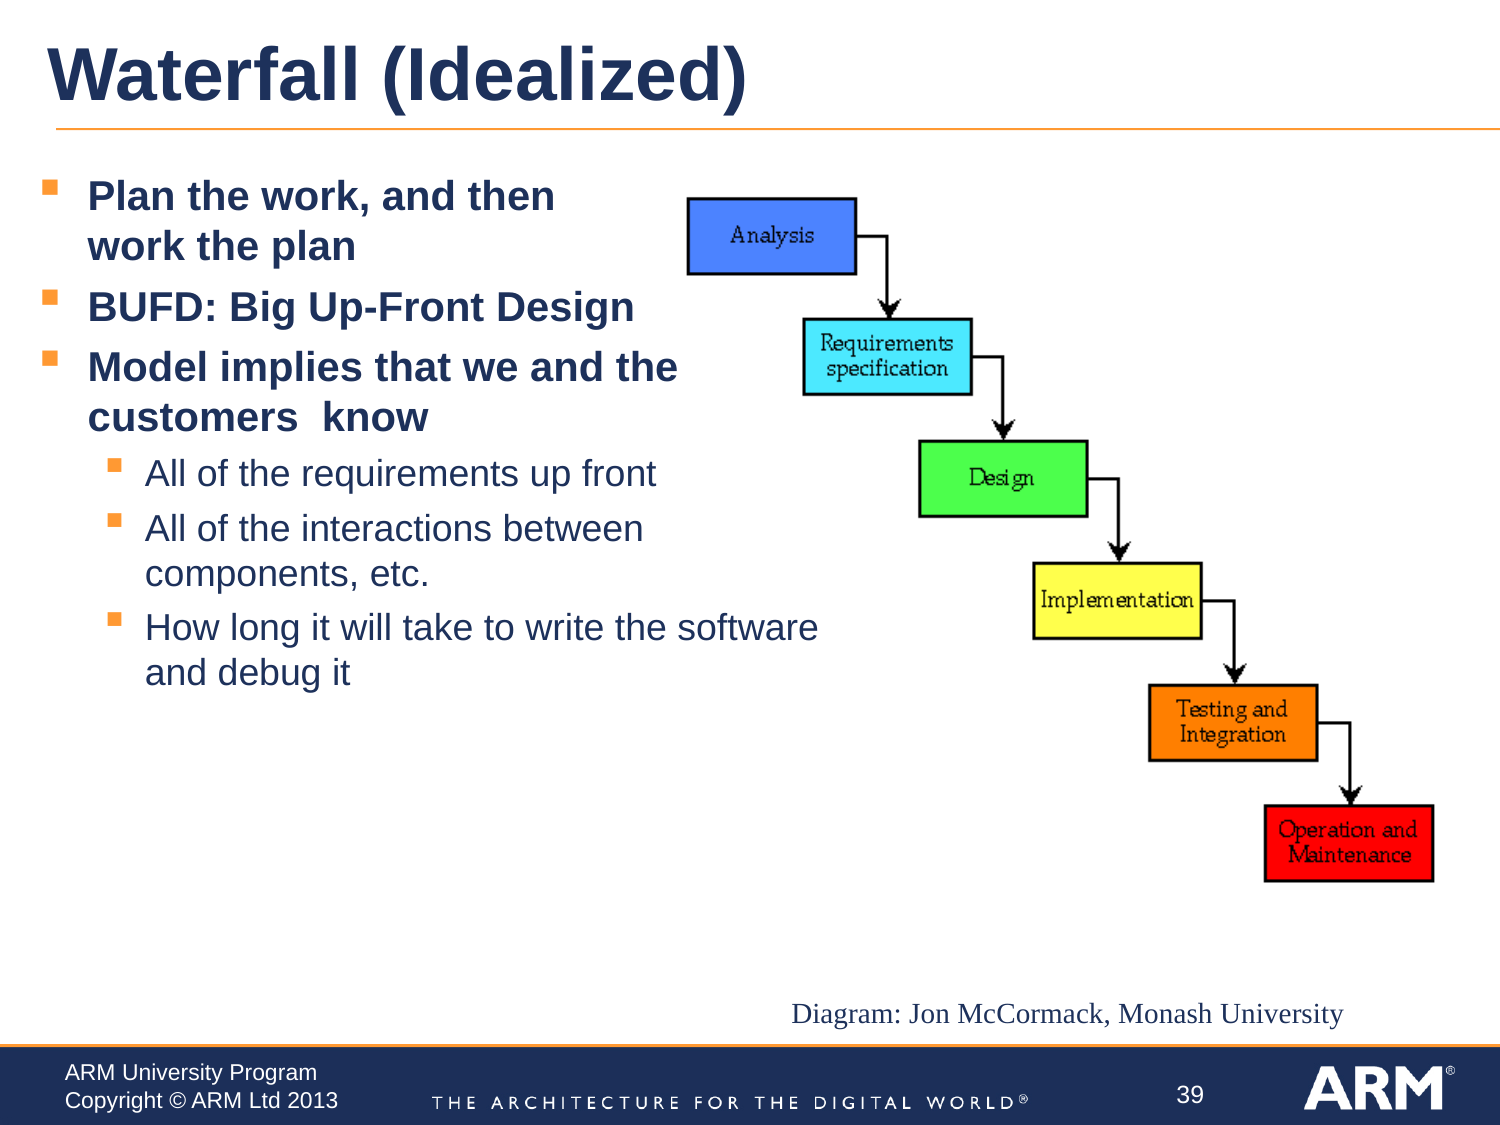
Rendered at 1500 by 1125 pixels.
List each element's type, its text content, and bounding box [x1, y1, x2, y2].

text_box Diagram: Jon McCormack, Monash University [776, 987, 1360, 1037]
picture [0, 1048, 1500, 1125]
picture [662, 149, 1469, 926]
title Waterfall (Idealized) [34, 1, 1500, 141]
list Plan the work, and then work the plan BUFD: Big Up-Front Design Model implies that we and the customers know All of the requirements up front All of the interactions between components, etc. How long it will take to write the software and debug it [24, 162, 876, 1013]
